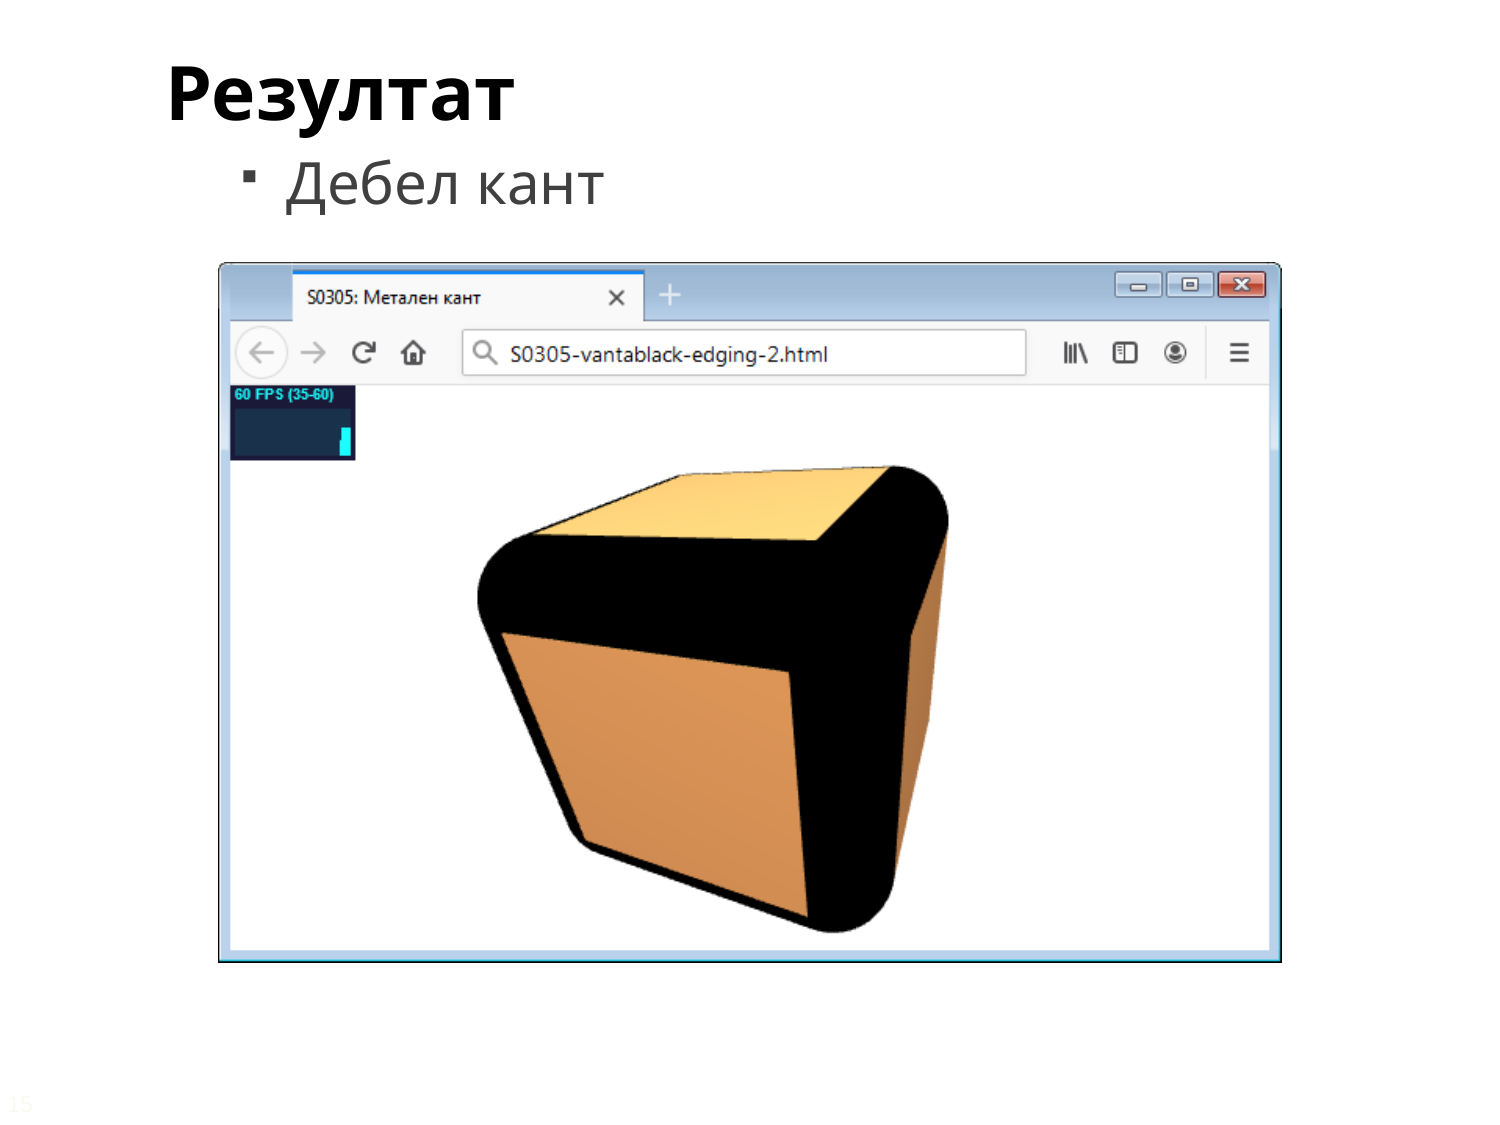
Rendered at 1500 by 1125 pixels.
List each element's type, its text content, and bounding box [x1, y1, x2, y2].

picture [218, 262, 1282, 963]
list Резултат Дебел кант [150, 37, 1488, 1113]
